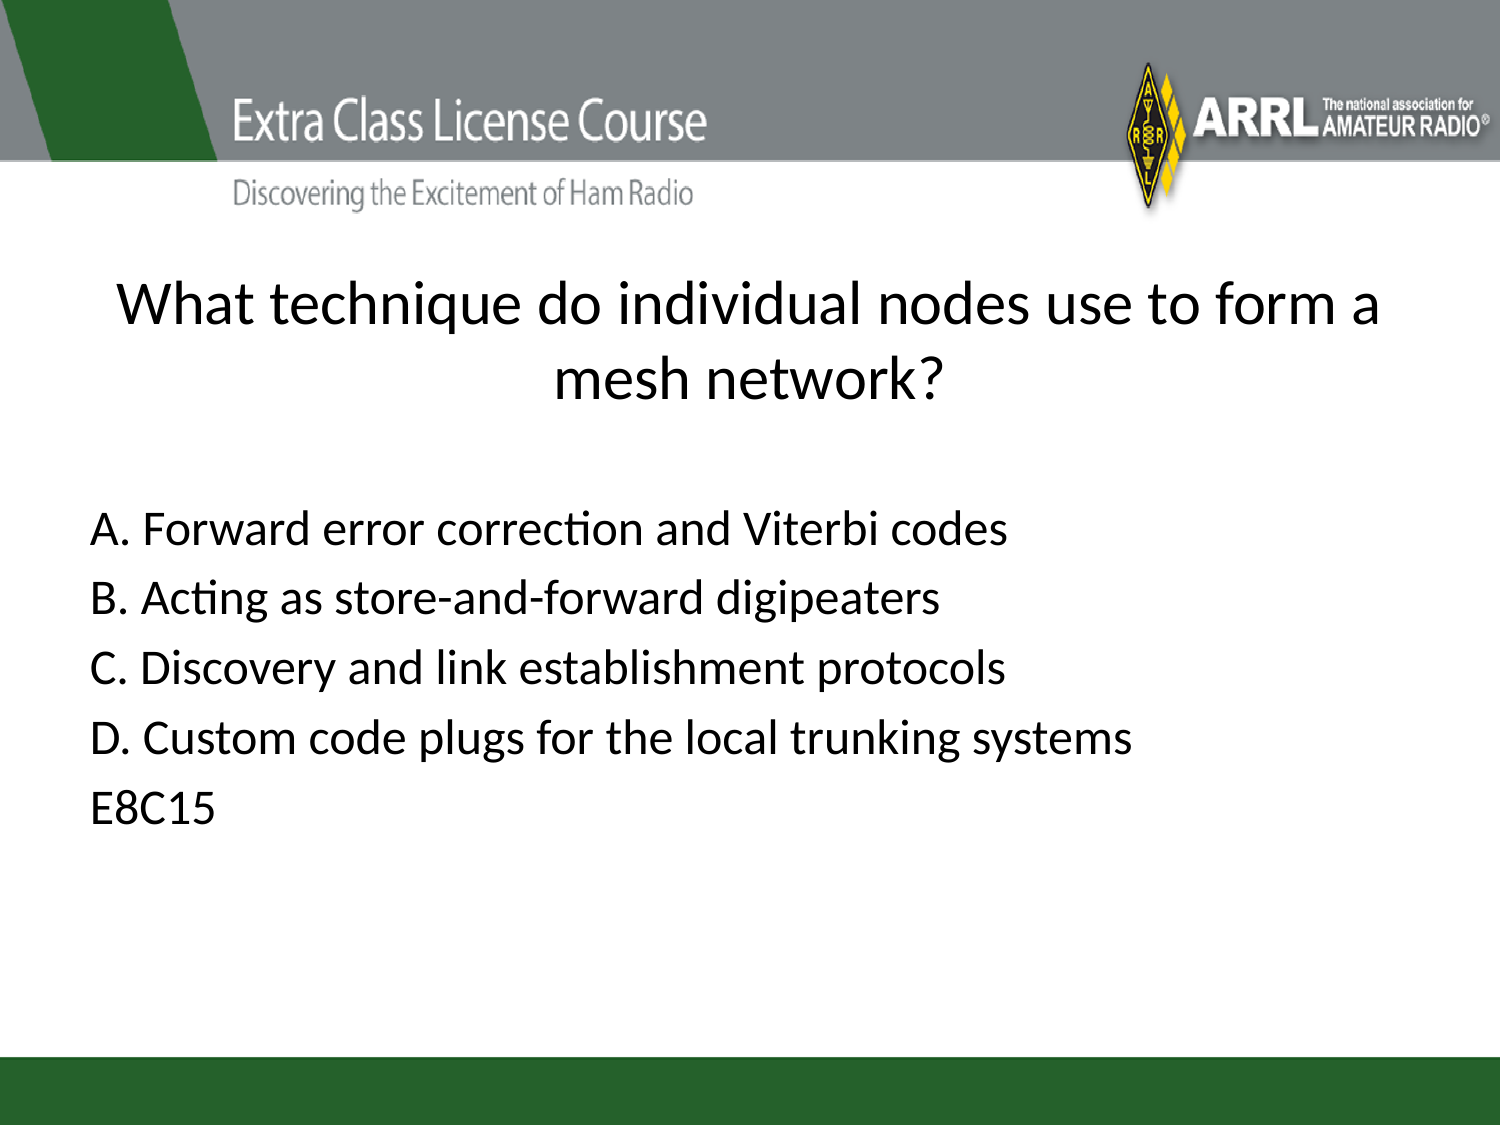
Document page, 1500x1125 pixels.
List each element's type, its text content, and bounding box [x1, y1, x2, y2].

picture [0, 0, 1500, 1125]
title What technique do individual nodes use to form a mesh network? [75, 254, 1425, 435]
list A. Forward error correction and Viterbi codes B. Acting as store-and-forward digipeaters C. Discovery and link establishment protocols D. Custom code plugs for the local trunking systems E8C15 [75, 487, 1425, 1005]
